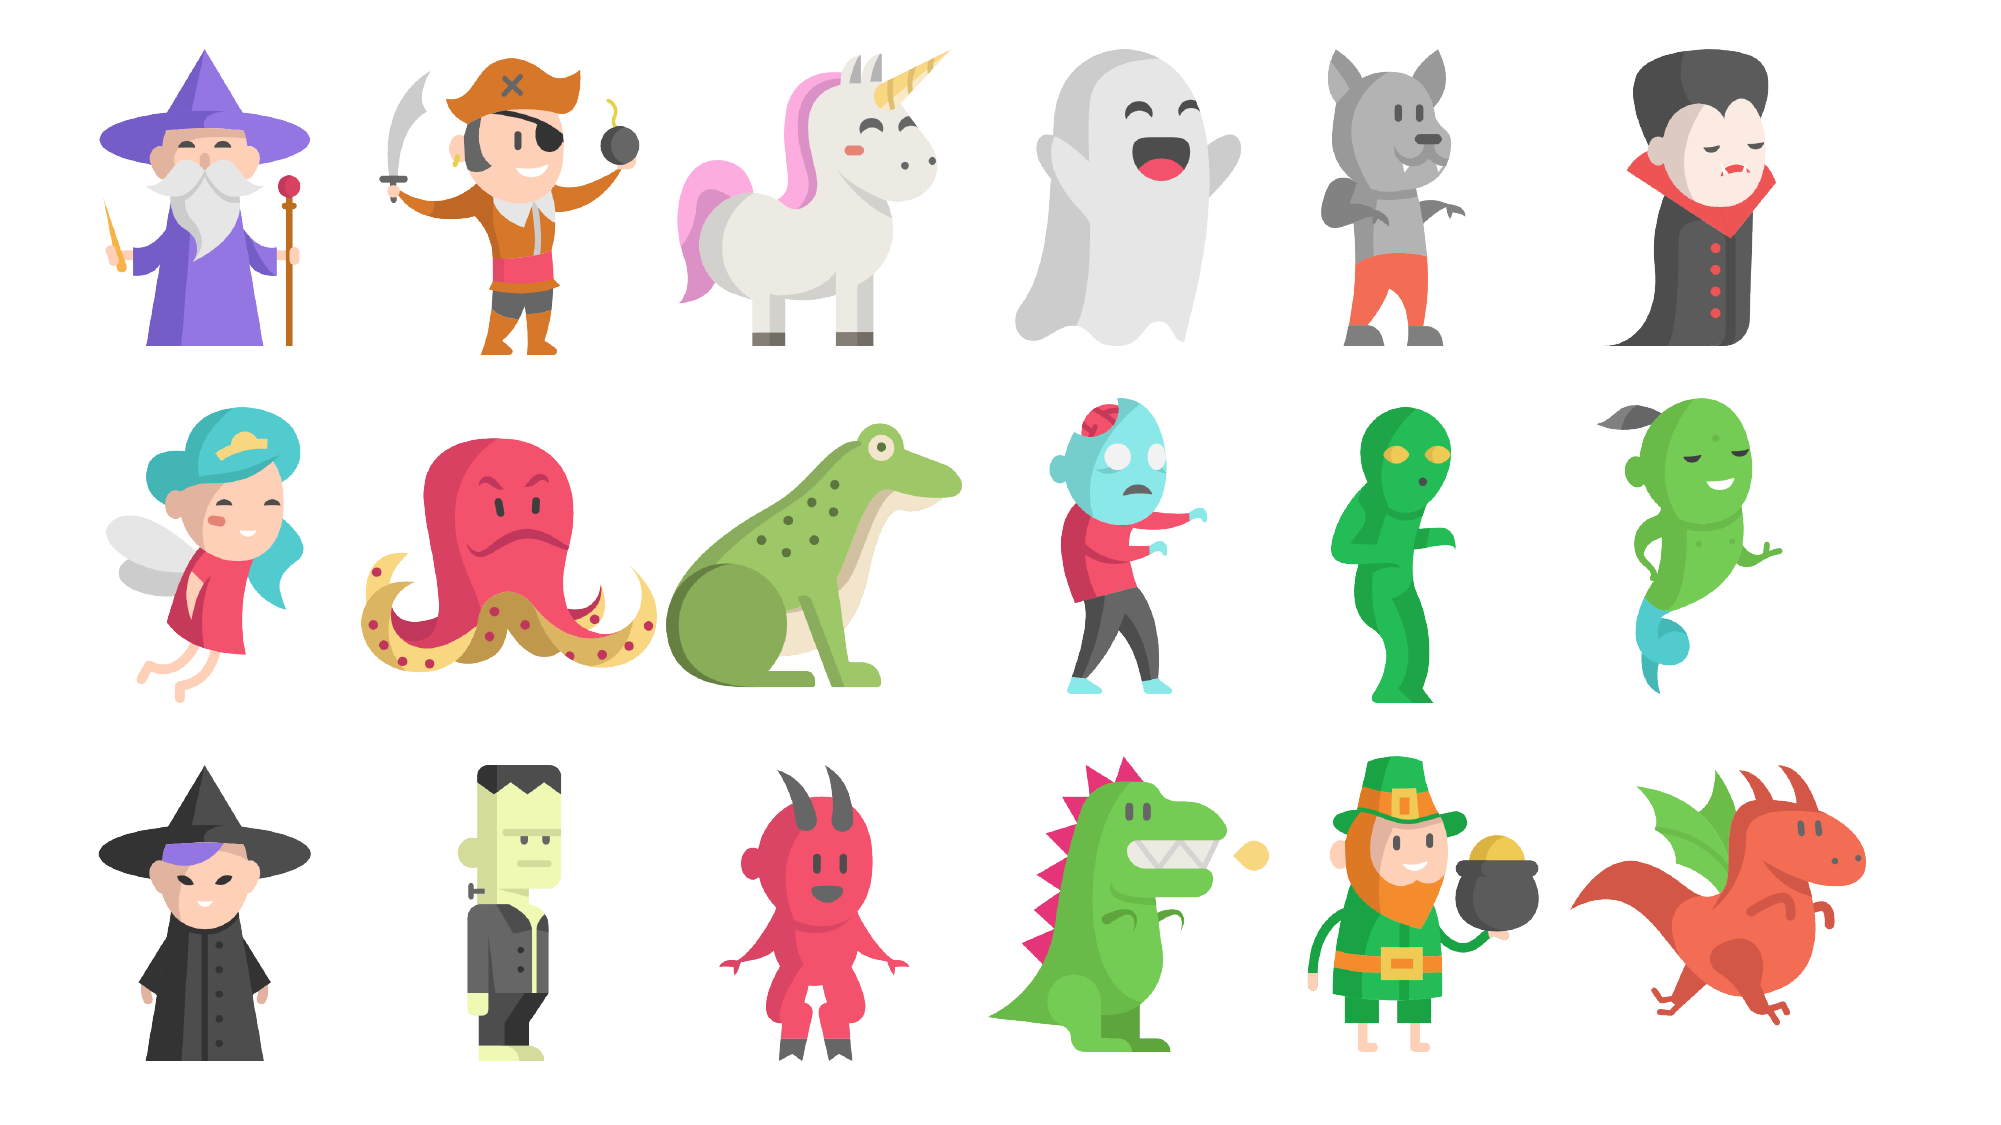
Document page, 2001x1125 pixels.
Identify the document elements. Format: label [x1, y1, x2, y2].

picture [665, 765, 962, 1061]
picture [361, 58, 657, 355]
picture [56, 765, 353, 1061]
picture [665, 49, 962, 346]
picture [361, 765, 657, 1061]
picture [361, 407, 657, 703]
picture [56, 49, 353, 346]
picture [56, 407, 353, 703]
picture [979, 747, 1866, 1052]
picture [979, 398, 1837, 703]
picture [665, 407, 962, 703]
picture [979, 49, 1837, 346]
